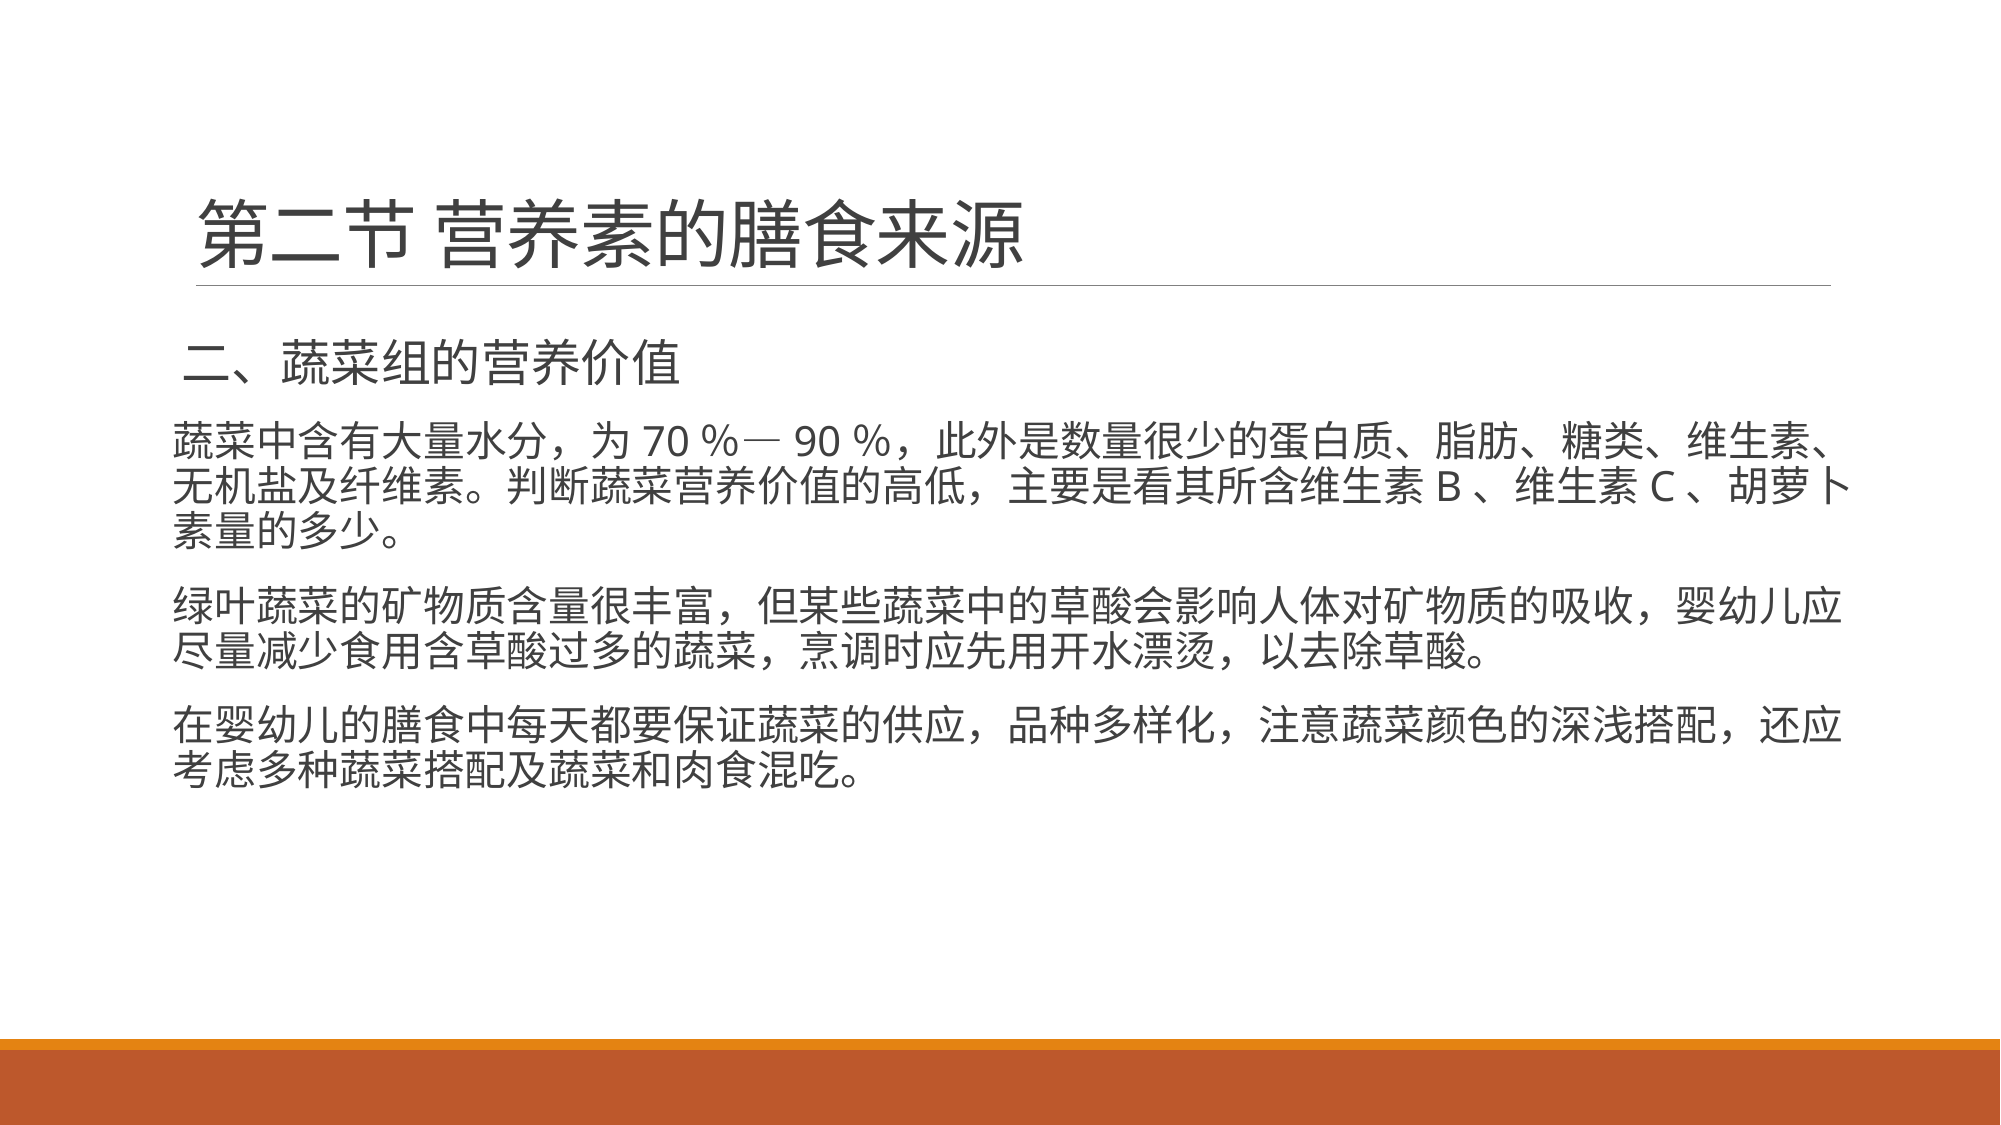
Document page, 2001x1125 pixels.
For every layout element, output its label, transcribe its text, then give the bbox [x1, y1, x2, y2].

list 二、蔬菜组的营养价值 蔬菜中含有大量水分，为70％—90％，此外是数量很少的蛋白质、脂肪、糖类、维生素、无机盐及纤维素。判断蔬菜营养价值的高低，主要是看其所含维生素B、维生素C、胡萝卜素量的多少。 绿叶蔬菜的矿物质含量很丰富，但某些蔬菜中的草酸会影响人体对矿物质的吸收，婴幼儿应尽量减少食用含草酸过多的蔬菜，烹调时应先用开水漂烫，以去除草酸。 在婴幼儿的膳食中每天都要保证蔬菜的供应，品种多样化，注意蔬菜颜色的深浅搭配，还应考虑多种蔬菜搭配及蔬菜和肉食混吃。 [157, 330, 1858, 932]
title 第二节 营养素的膳食来源 [180, 47, 1830, 285]
